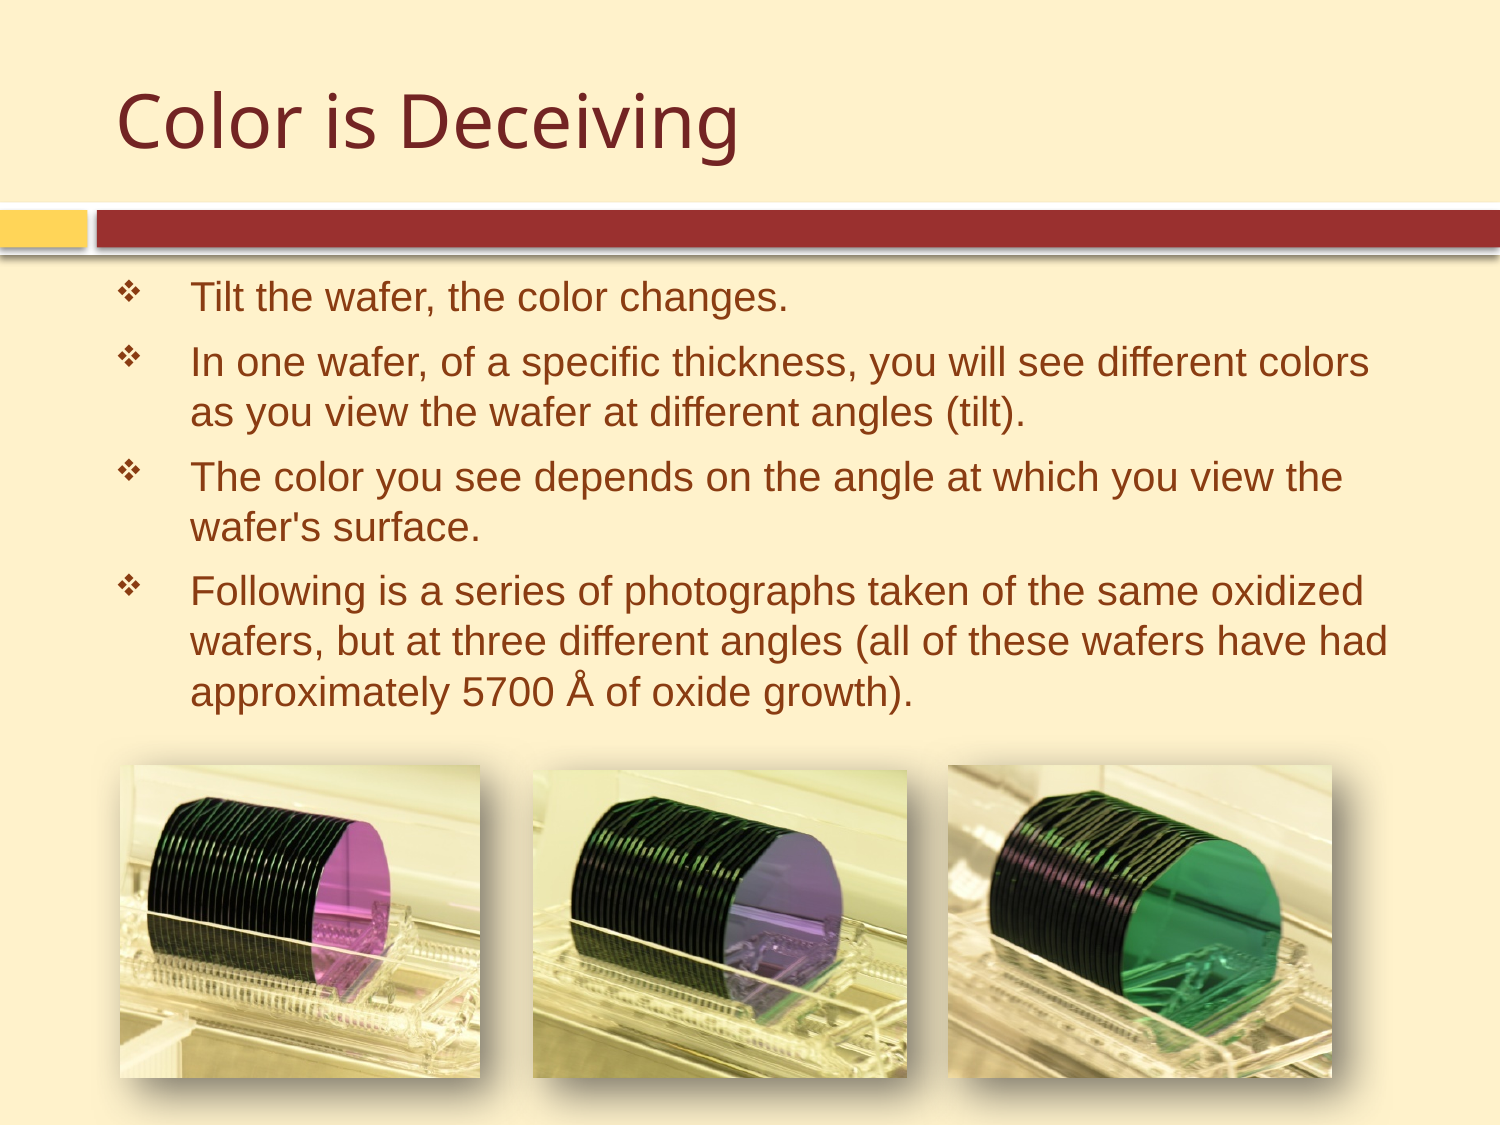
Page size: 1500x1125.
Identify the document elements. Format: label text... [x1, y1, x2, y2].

picture [532, 769, 908, 1078]
picture [120, 765, 480, 1078]
title Color is Deceiving [100, 37, 1438, 200]
list Tilt the wafer, the color changes. In one wafer, of a specific thickness, you will see different colors as you view the wafer at different angles (tilt). The color you see depends on the angle at which you view the wafer's surface. Following is a series of photographs taken of the same oxidized wafers, but at three different angles (all of these wafers have had approximately 5700 Å of oxide growth). [100, 262, 1438, 735]
picture [947, 765, 1333, 1078]
